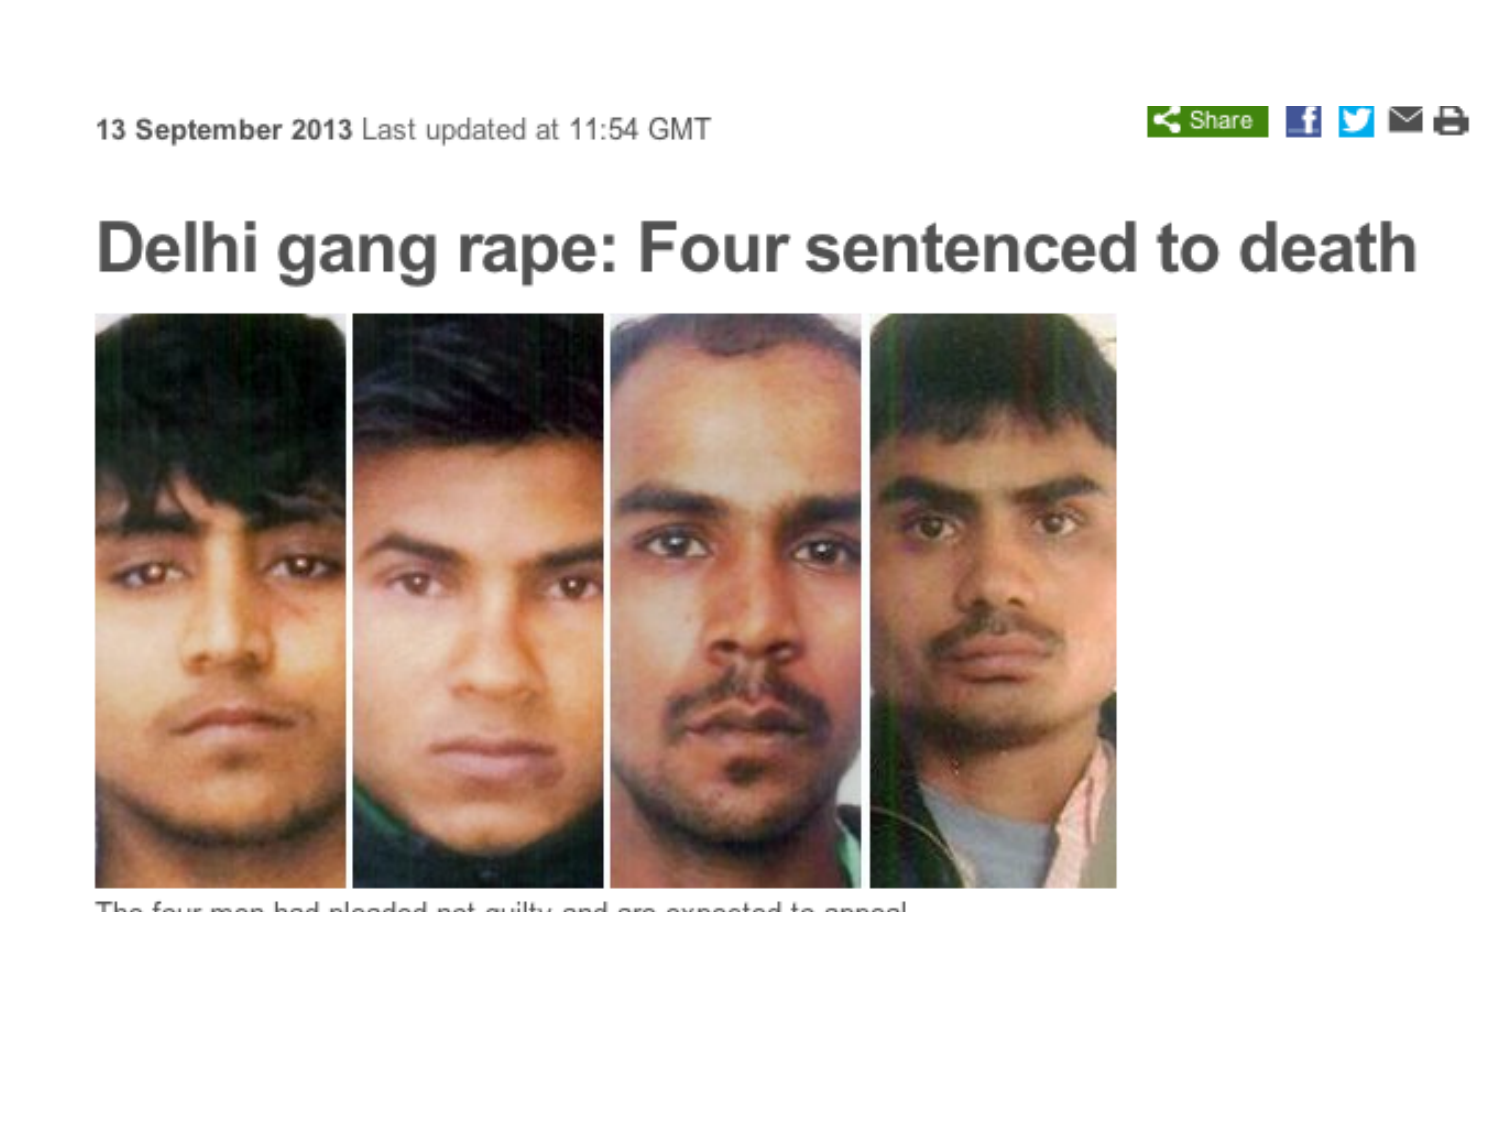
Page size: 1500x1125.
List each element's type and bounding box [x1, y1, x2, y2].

list [23, 106, 1487, 912]
